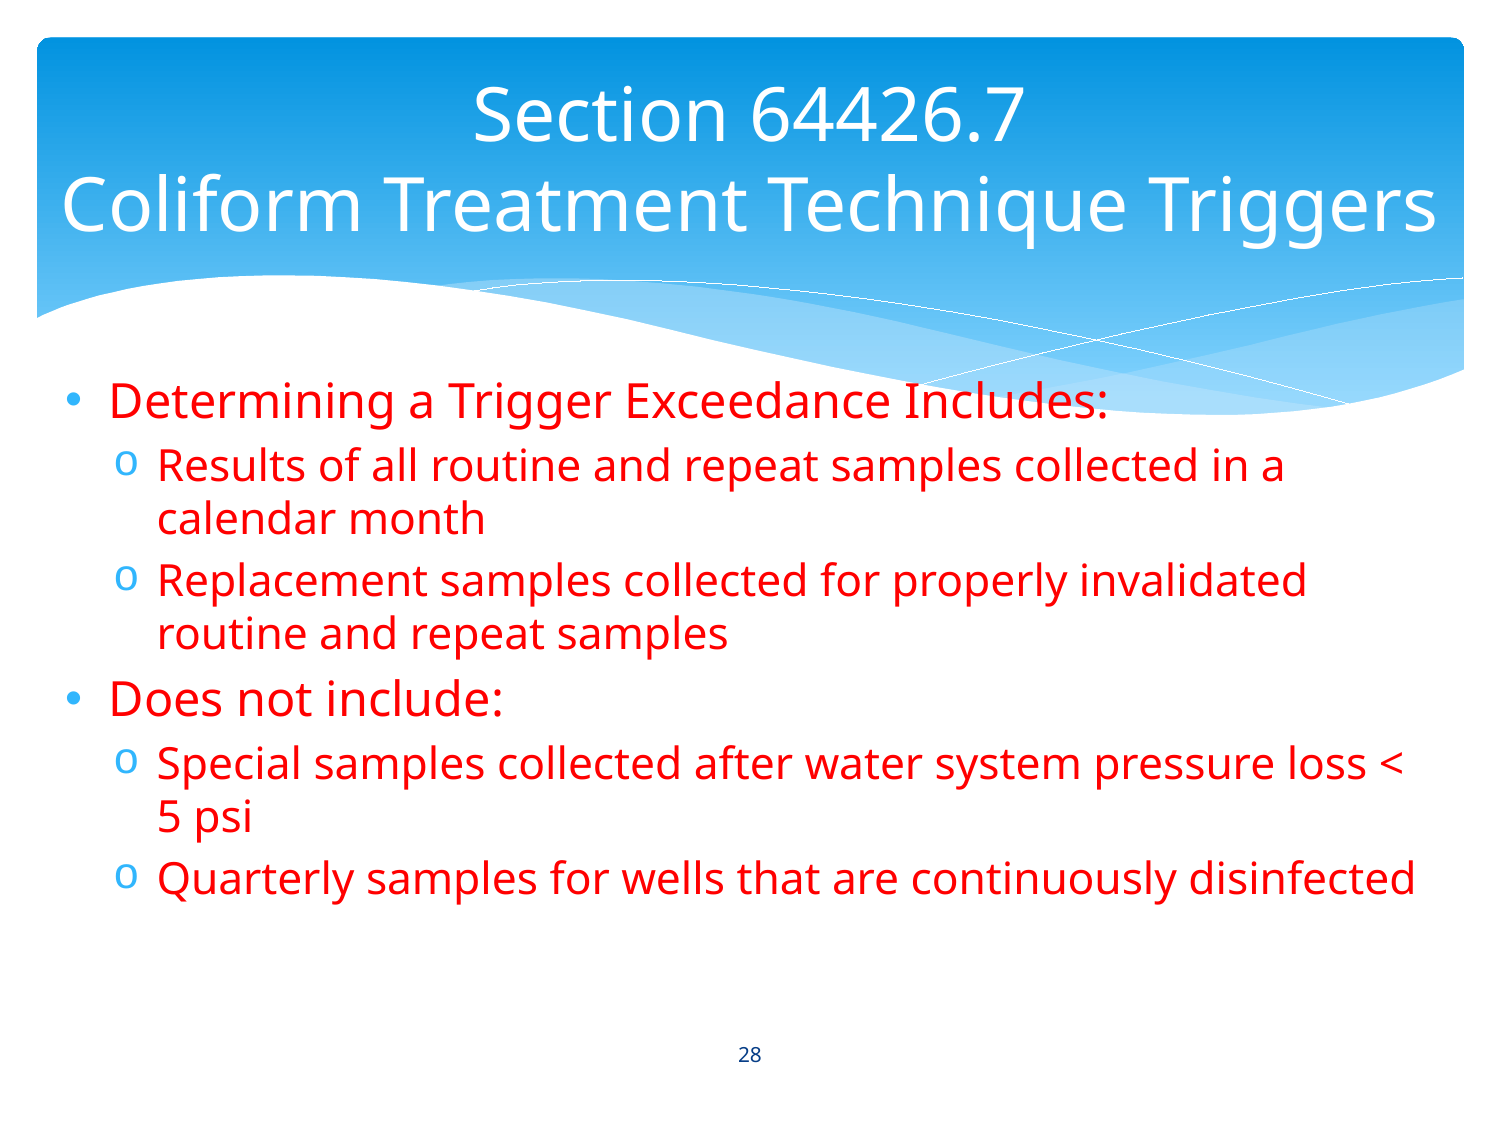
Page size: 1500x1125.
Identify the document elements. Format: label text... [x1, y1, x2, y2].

slide_number 28 [654, 1025, 846, 1086]
list Determining a Trigger Exceedance Includes: Results of all routine and repeat samples collected in a calendar month Replacement samples collected for properly invalidated routine and repeat samples Does not include: Special samples collected after water system pressure loss < 5 psi Quarterly samples for wells that are continuously disinfected [50, 362, 1438, 929]
title Section 64426.7 Coliform Treatment Technique Triggers [24, 37, 1475, 275]
